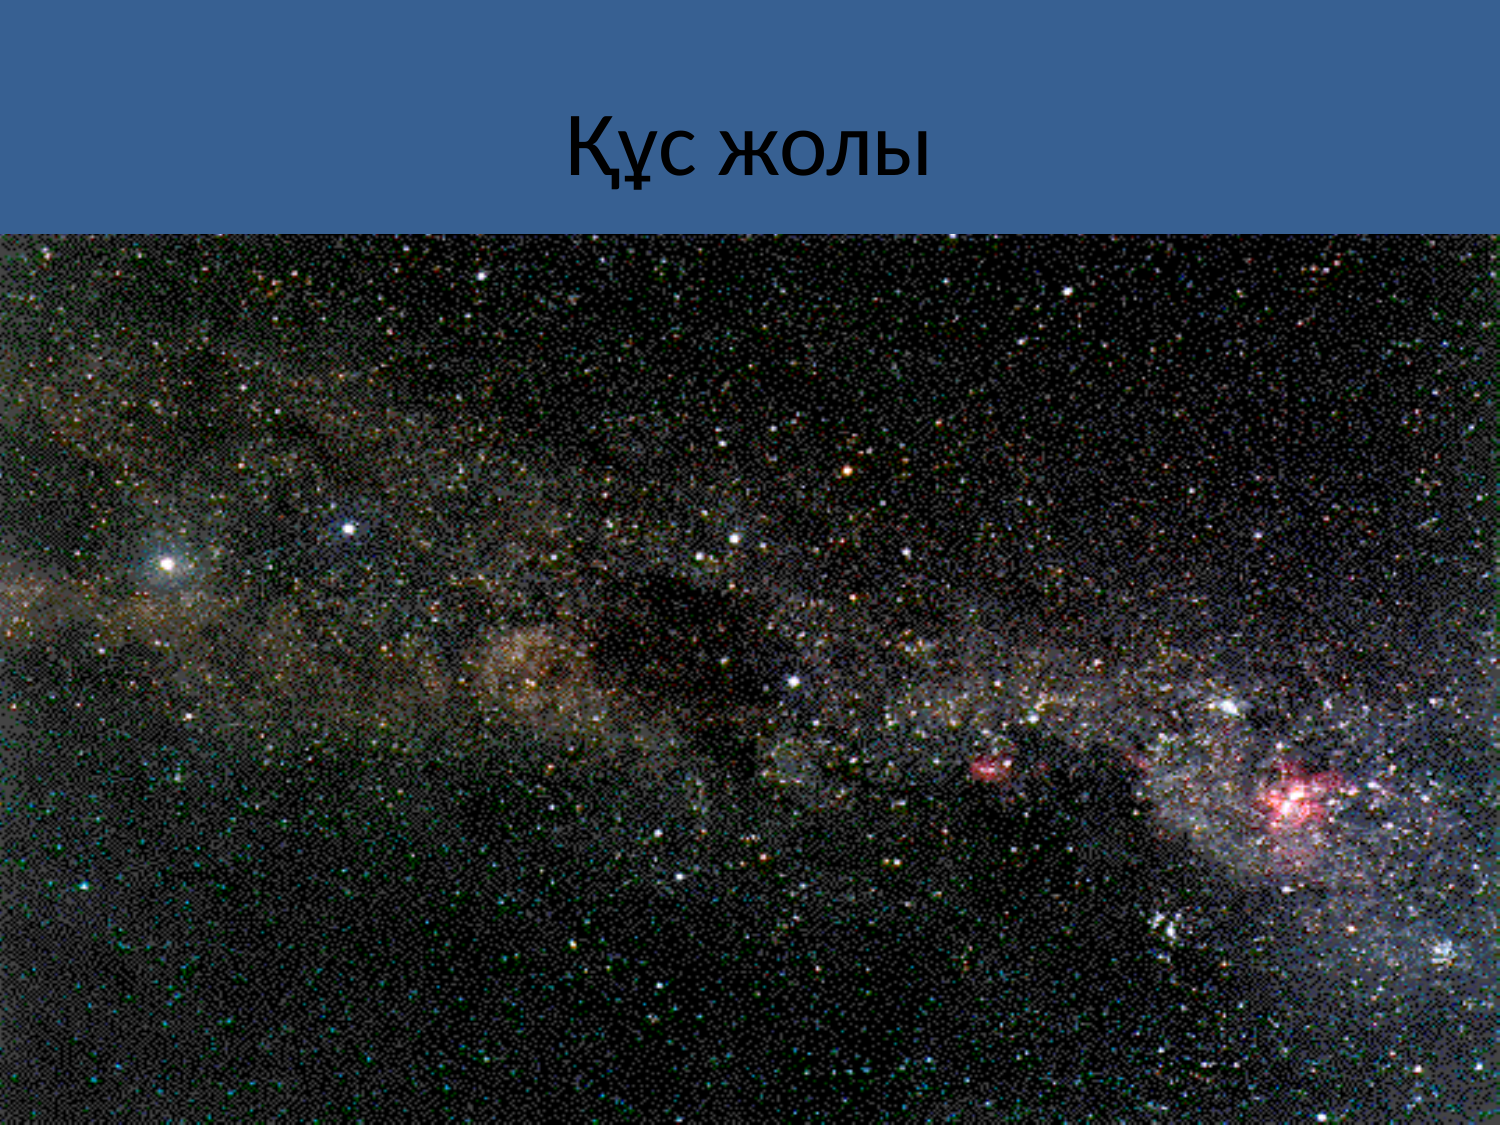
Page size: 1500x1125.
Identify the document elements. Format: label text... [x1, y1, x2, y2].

title Құс жолы [74, 44, 1426, 233]
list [0, 234, 1500, 1125]
